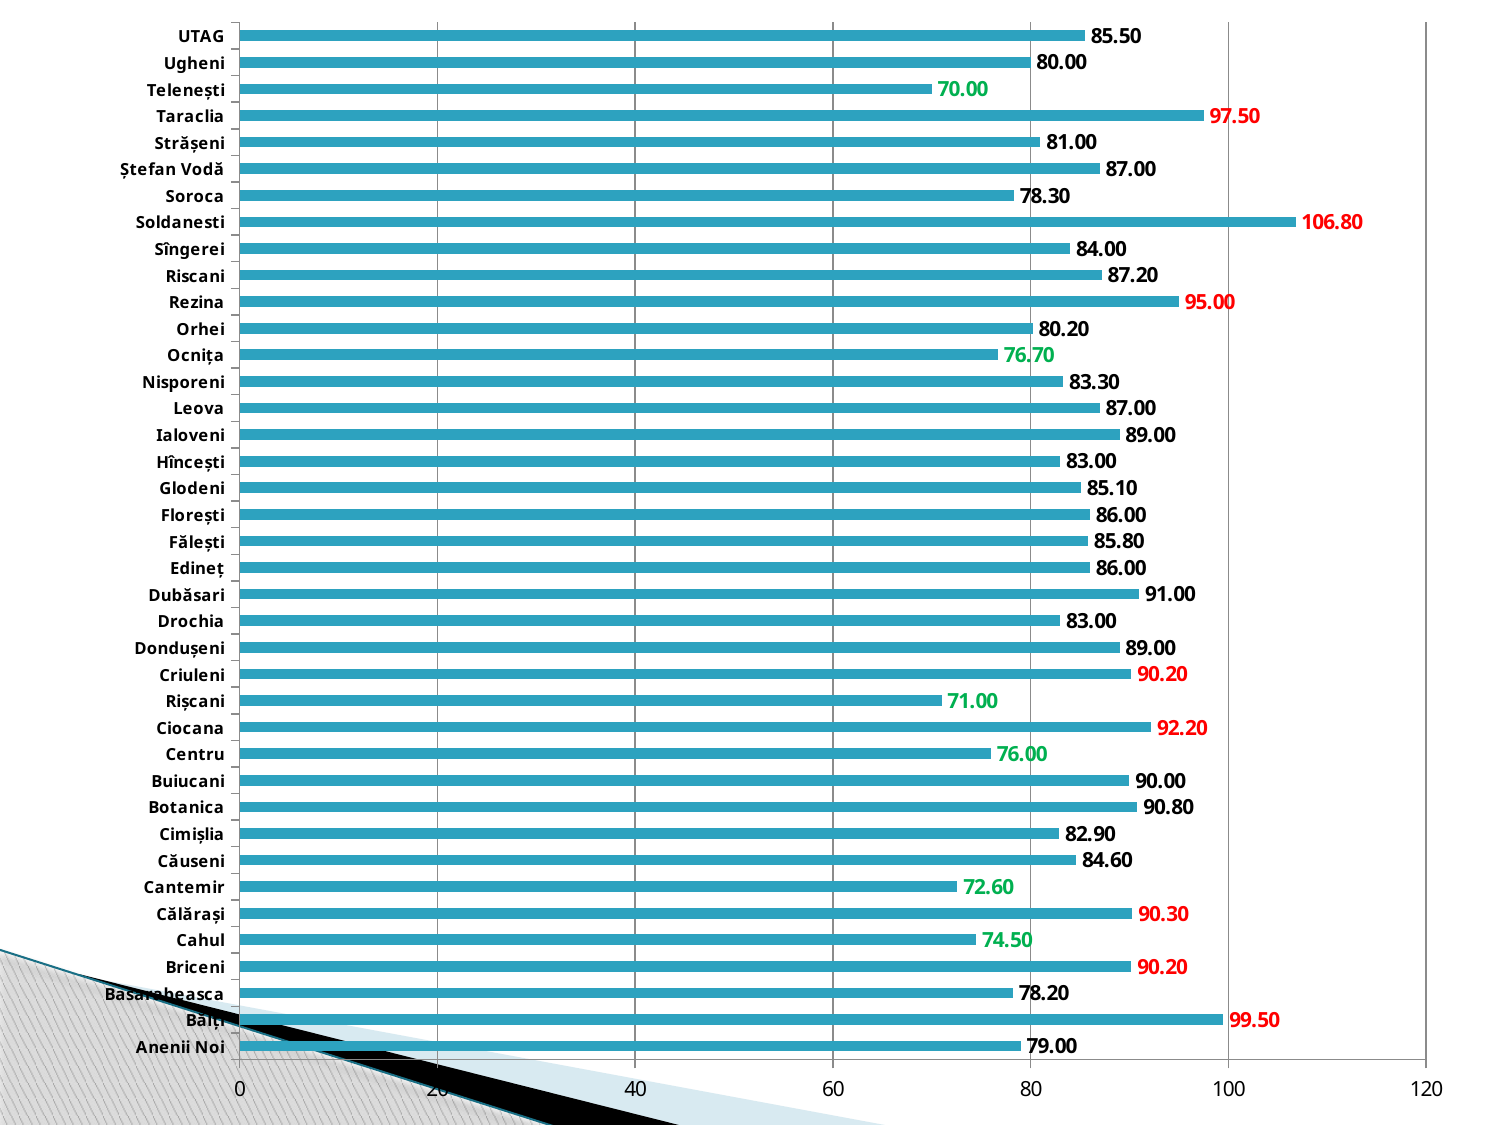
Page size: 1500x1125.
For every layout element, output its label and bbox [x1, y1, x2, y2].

chart [76, 0, 1471, 1125]
